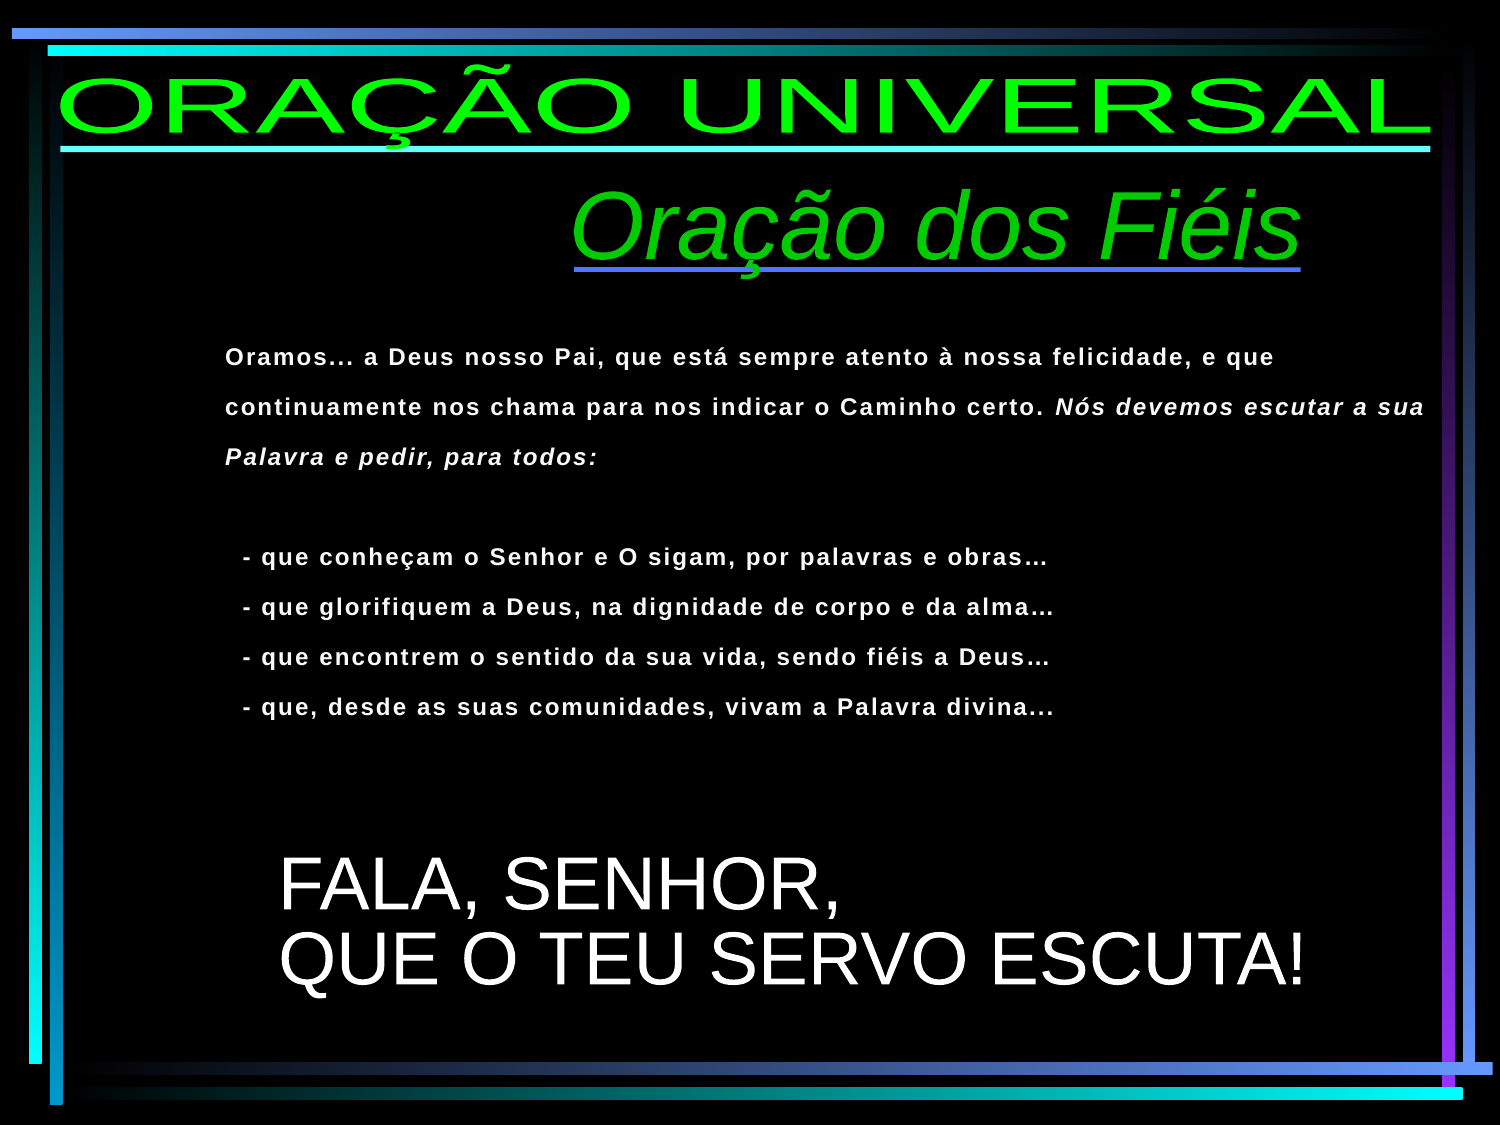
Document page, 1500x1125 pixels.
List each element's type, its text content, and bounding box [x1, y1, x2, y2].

text_box Oramos... a Deus nosso Pai, que está sempre atento à nossa felicidade, e que continuamente nos chama para nos indicar o Caminho certo. Nós devemos escutar a sua Palavra e pedir, para todos: - que conheçam o Senhor e O sigam, por palavras e obras… - que glorifiquem a Deus, na dignidade de corpo e da alma… - que encontrem o sentido da sua vida, sendo fiéis a Deus… - que, desde as suas comunidades, vivam a Palavra divina... [60, 329, 1459, 744]
